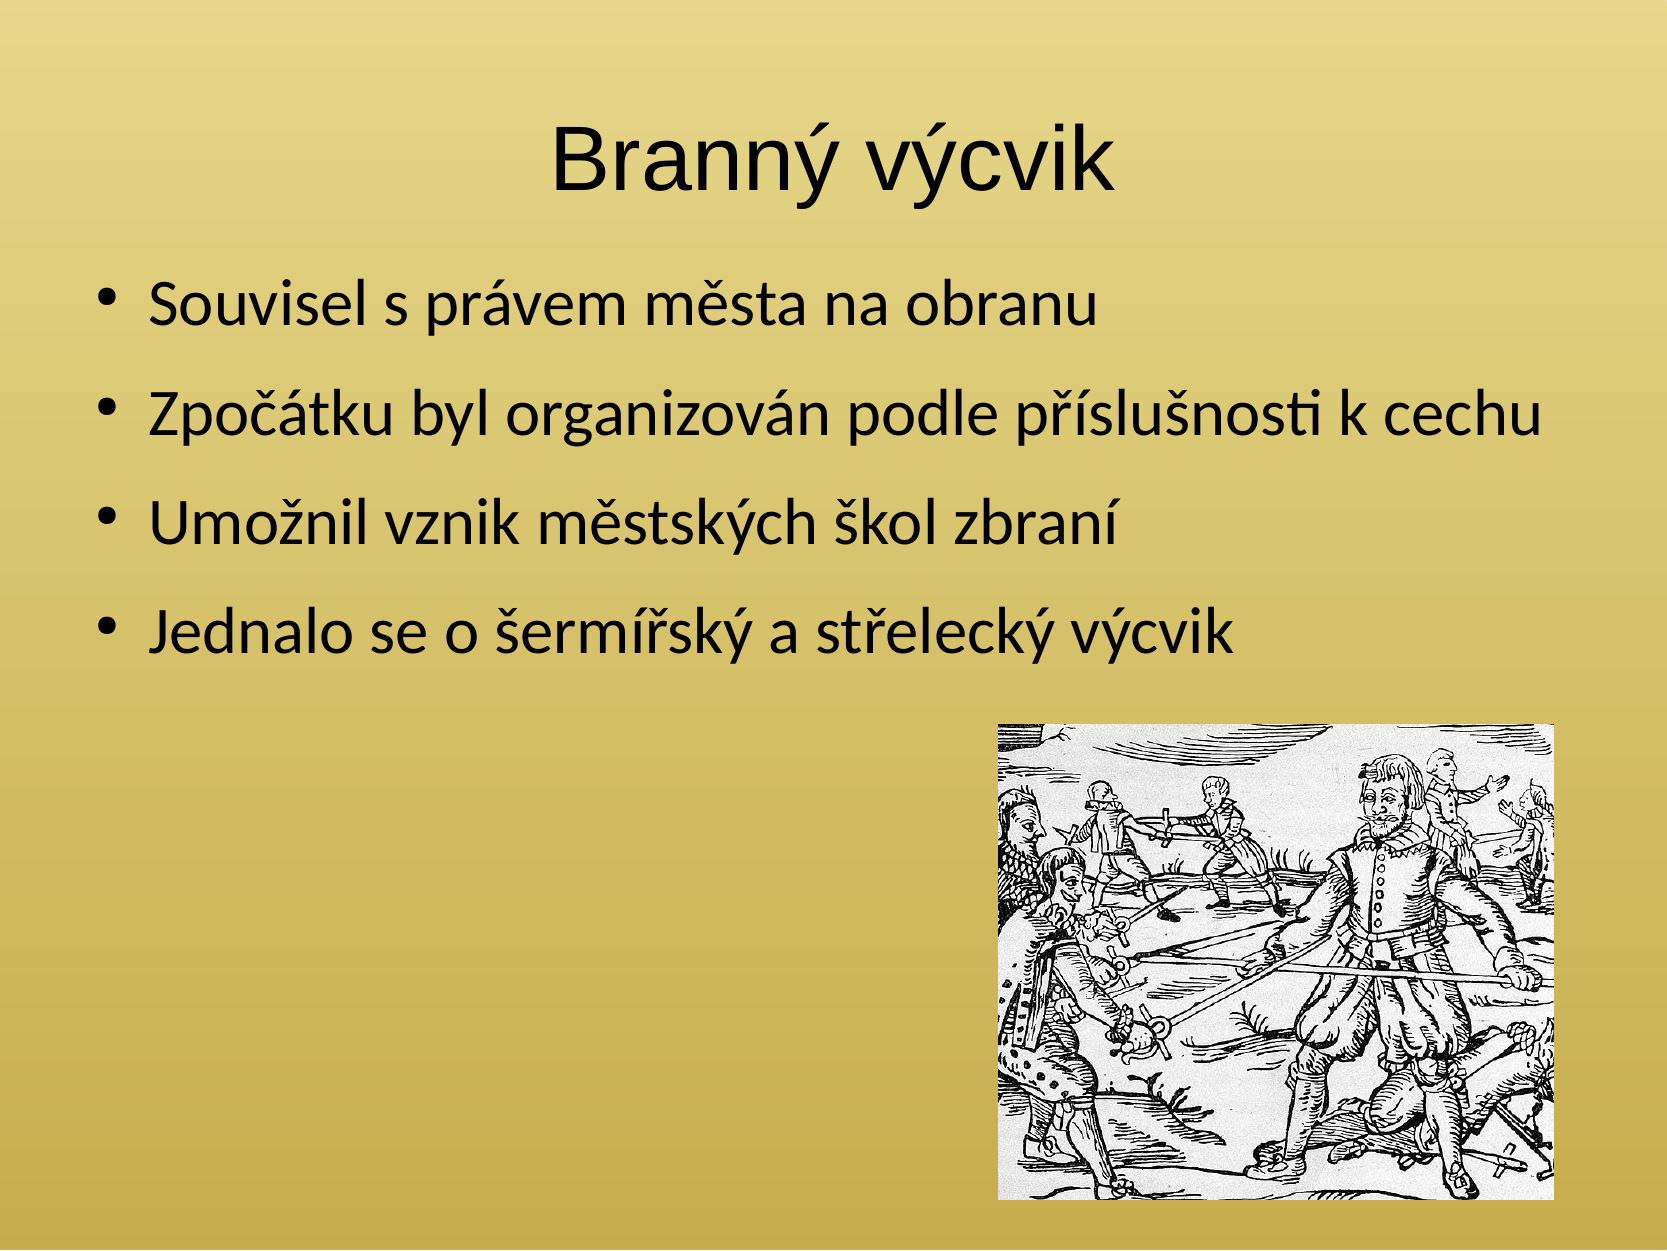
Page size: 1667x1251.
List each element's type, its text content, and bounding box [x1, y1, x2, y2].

list Souvisel s právem města na obranu Zpočátku byl organizován podle příslušnosti k cechu Umožnil vznik městských škol zbraní Jednalo se o šermířský a střelecký výcvik [77, 258, 1578, 840]
title Branný výcvik [83, 49, 1584, 259]
picture [998, 723, 1555, 1200]
